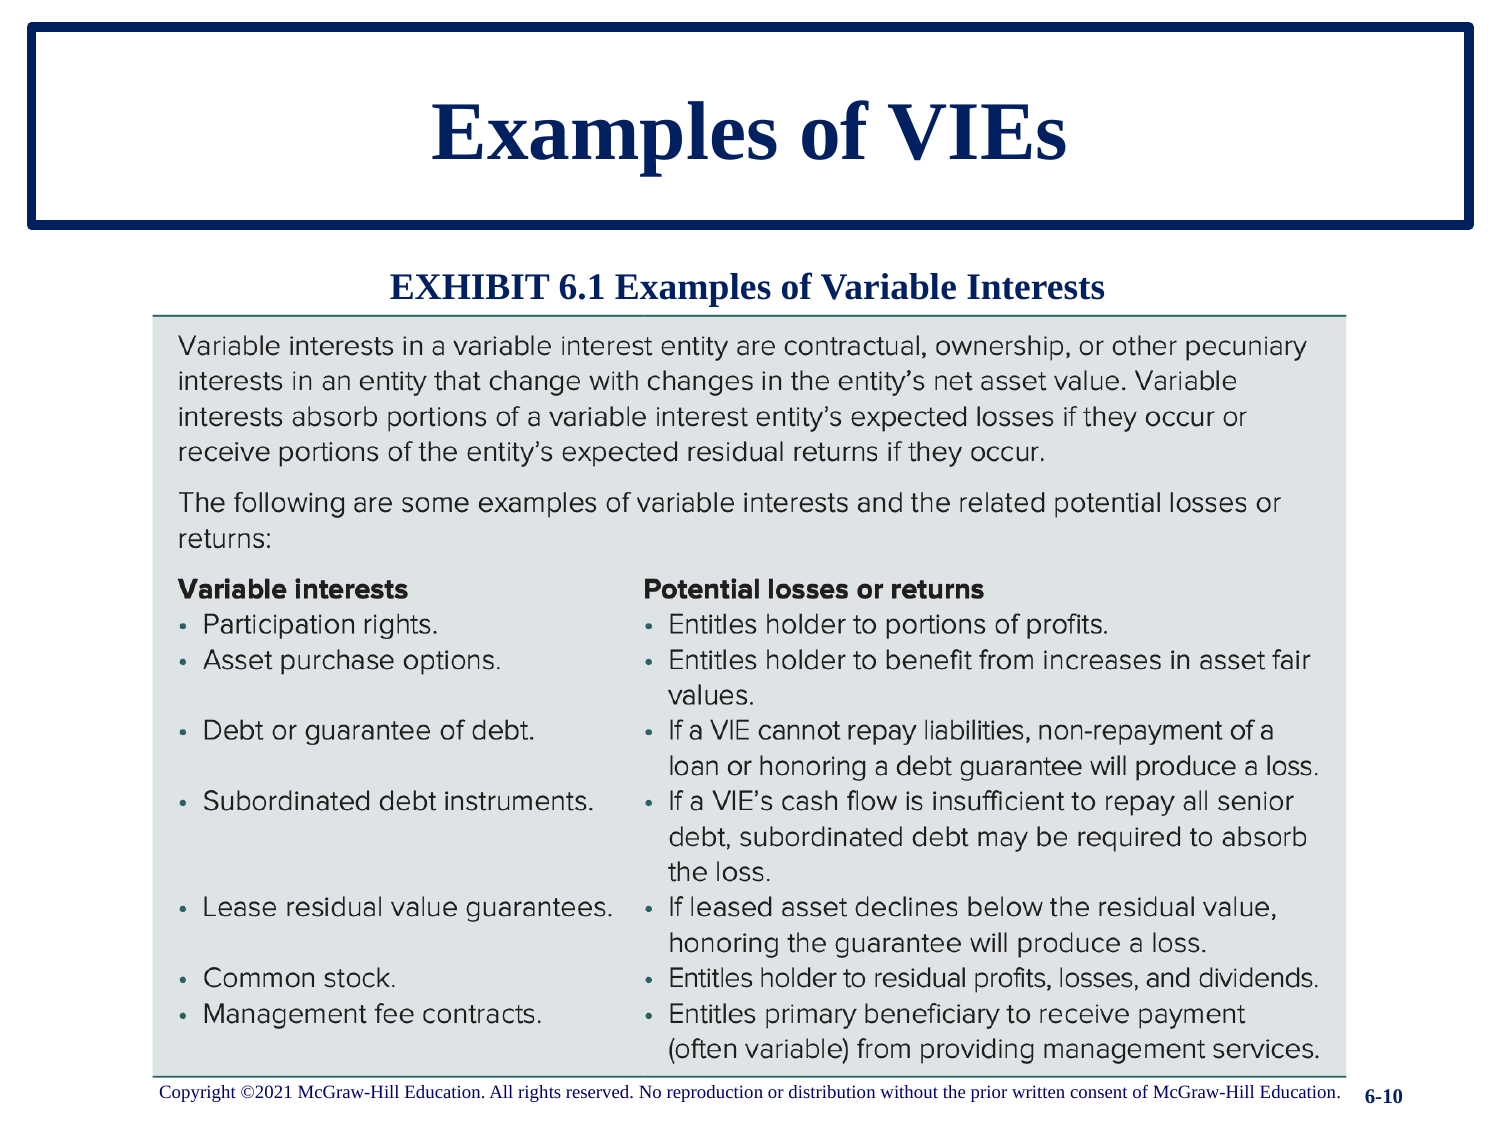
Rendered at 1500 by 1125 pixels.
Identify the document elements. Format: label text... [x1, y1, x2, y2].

title Examples of VIEs [27, 22, 1474, 230]
text_box EXHIBIT 6.1 Examples of Variable Interests [374, 254, 1125, 310]
picture [149, 312, 1351, 1081]
slide_number 6-10 [1350, 1074, 1438, 1125]
text_box Copyright ©2021 McGraw-Hill Education. All rights reserved. No reproduction or distribution without the prior written consent of McGraw-Hill Education. [76, 1072, 1424, 1110]
